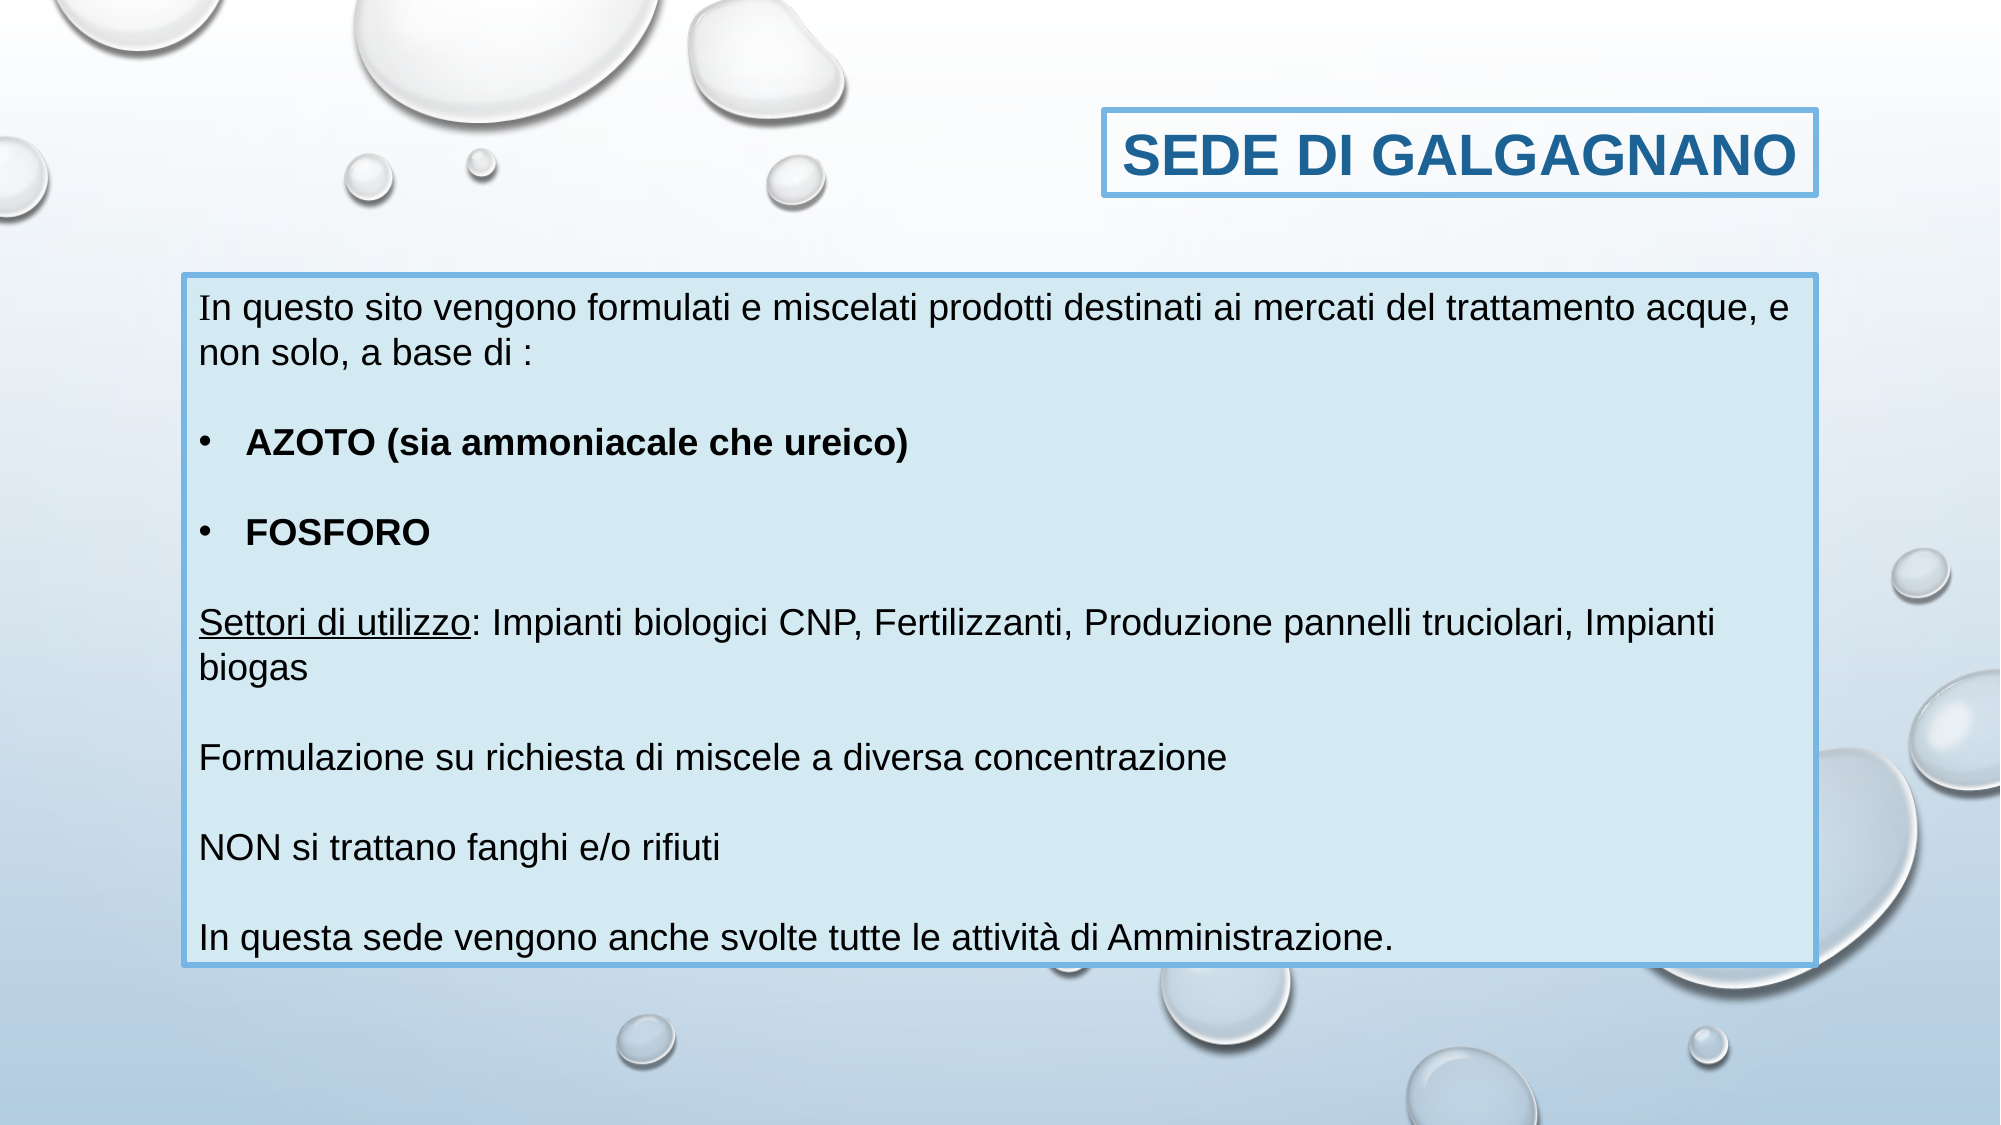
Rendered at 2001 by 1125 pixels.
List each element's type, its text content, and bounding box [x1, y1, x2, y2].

text_box SEDE DI GALGAGNANO [1103, 109, 1817, 195]
picture [0, 0, 2000, 1125]
text_box In questo sito vengono formulati e miscelati prodotti destinati ai mercati del trattamento acque, e non solo, a base di : AZOTO (sia ammoniacale che ureico) FOSFORO Settori di utilizzo: Impianti biologici CNP, Fertilizzanti, Produzione pannelli truciolari, Impianti biogas Formulazione su richiesta di miscele a diversa concentrazione NON si trattano fanghi e/o rifiuti In questa sede vengono anche svolte tutte le attività di Amministrazione. [183, 275, 1816, 966]
